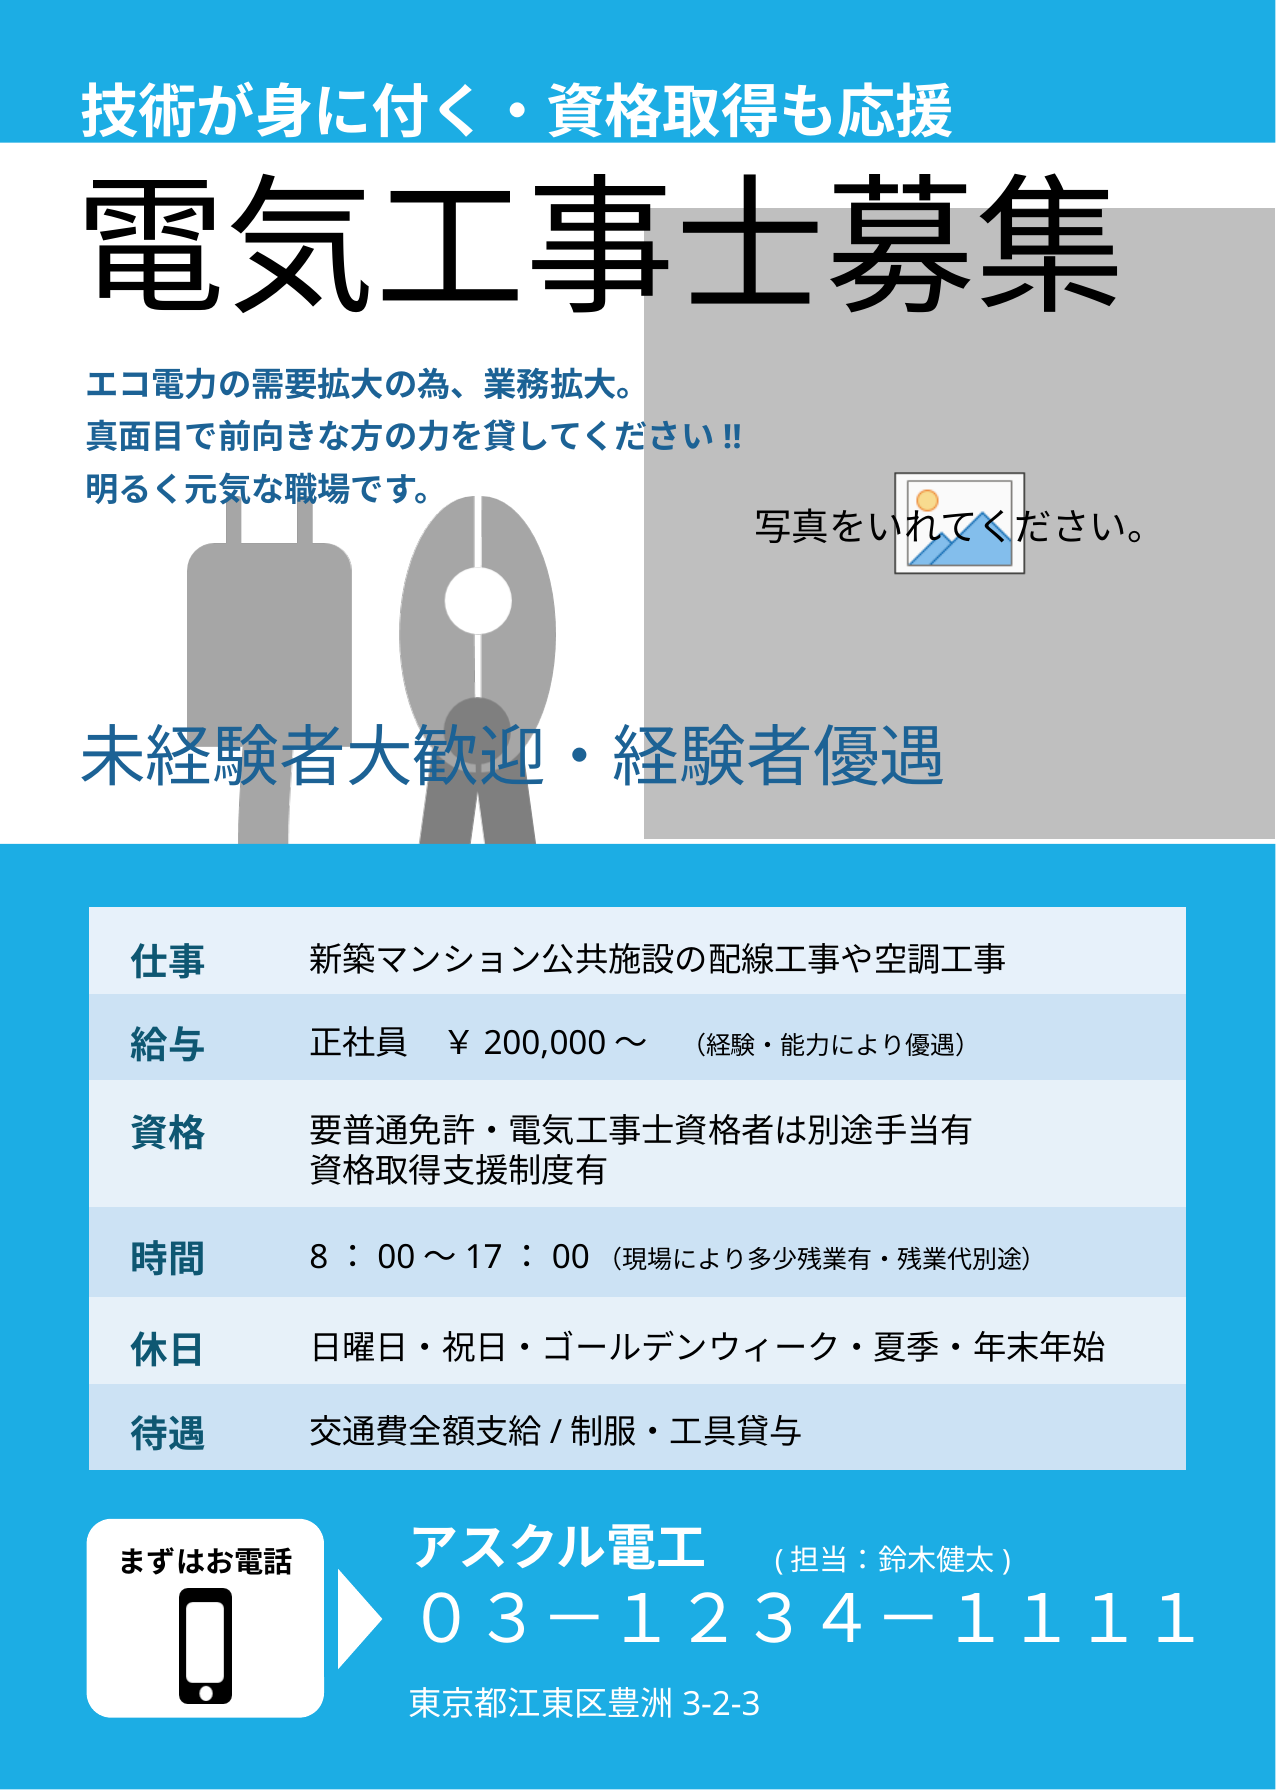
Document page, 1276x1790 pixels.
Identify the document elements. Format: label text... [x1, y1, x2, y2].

text_box 仕事 [115, 930, 187, 991]
text_box 新築マンション公共施設の配線工事や空調工事 [575, 930, 1169, 986]
text_box まずはお電話 [87, 1536, 323, 1586]
text_box [0, 843, 1276, 1790]
table_header [575, 907, 1186, 994]
table_cell [575, 994, 1186, 1080]
text_box 東京都江東区豊洲3-2-3 [393, 1674, 1221, 1730]
text_box 要普通免許・電気工事士資格者は別途手当有 資格取得支援制度有 [294, 1101, 1169, 1197]
text_box 休日 [115, 1318, 255, 1379]
picture [179, 1588, 232, 1704]
text_box 交通費全額支給/制服・工具貸与 [294, 1402, 1169, 1458]
table_cell [89, 1080, 370, 1207]
text_box エコ電力の需要拡大の為、業務拡大。 真面目で前向きな方の力を貸してください!! 明るく元気な職場です。 [70, 355, 643, 516]
text_box 資格 [115, 1101, 255, 1162]
table_cell [89, 1384, 370, 1470]
table_cell [370, 1384, 1186, 1470]
text_box [337, 1566, 384, 1672]
text_box アスクル電工 [393, 1507, 1221, 1568]
table_cell [370, 1297, 1186, 1384]
picture [643, 207, 1276, 840]
table_cell [89, 1297, 370, 1384]
table_header [89, 907, 187, 994]
text_box [86, 1518, 325, 1718]
text_box 日曜日・祝日・ゴールデンウィーク・夏季・年末年始 [294, 1318, 1169, 1402]
picture [187, 496, 575, 1128]
text_box 未経験者大歓迎・経験者優遇 [64, 706, 187, 802]
table_cell [89, 1207, 370, 1297]
text_box 未経験者大歓迎・経験者優遇 [575, 706, 643, 802]
text_box (担当：鈴木健太) [759, 1533, 1091, 1584]
text_box 8：00～17：00（現場により多少残業有・残業代別途） [294, 1227, 1169, 1283]
table_cell [89, 994, 187, 1080]
table_cell [370, 1207, 1186, 1297]
text_box 給与 [115, 1013, 187, 1074]
text_box 技術が身に付く・資格取得も応援 [65, 66, 970, 152]
text_box 電気工事士募集 [60, 143, 1210, 338]
text_box [0, 0, 1276, 144]
text_box ０３－１２３４－１１１１ [393, 1568, 1276, 1664]
table_cell [370, 1080, 1186, 1207]
text_box 正社員 ￥200,000～ （経験・能力により優遇） [575, 1013, 1169, 1069]
text_box 待遇 [115, 1402, 255, 1463]
text_box 時間 [115, 1227, 255, 1288]
